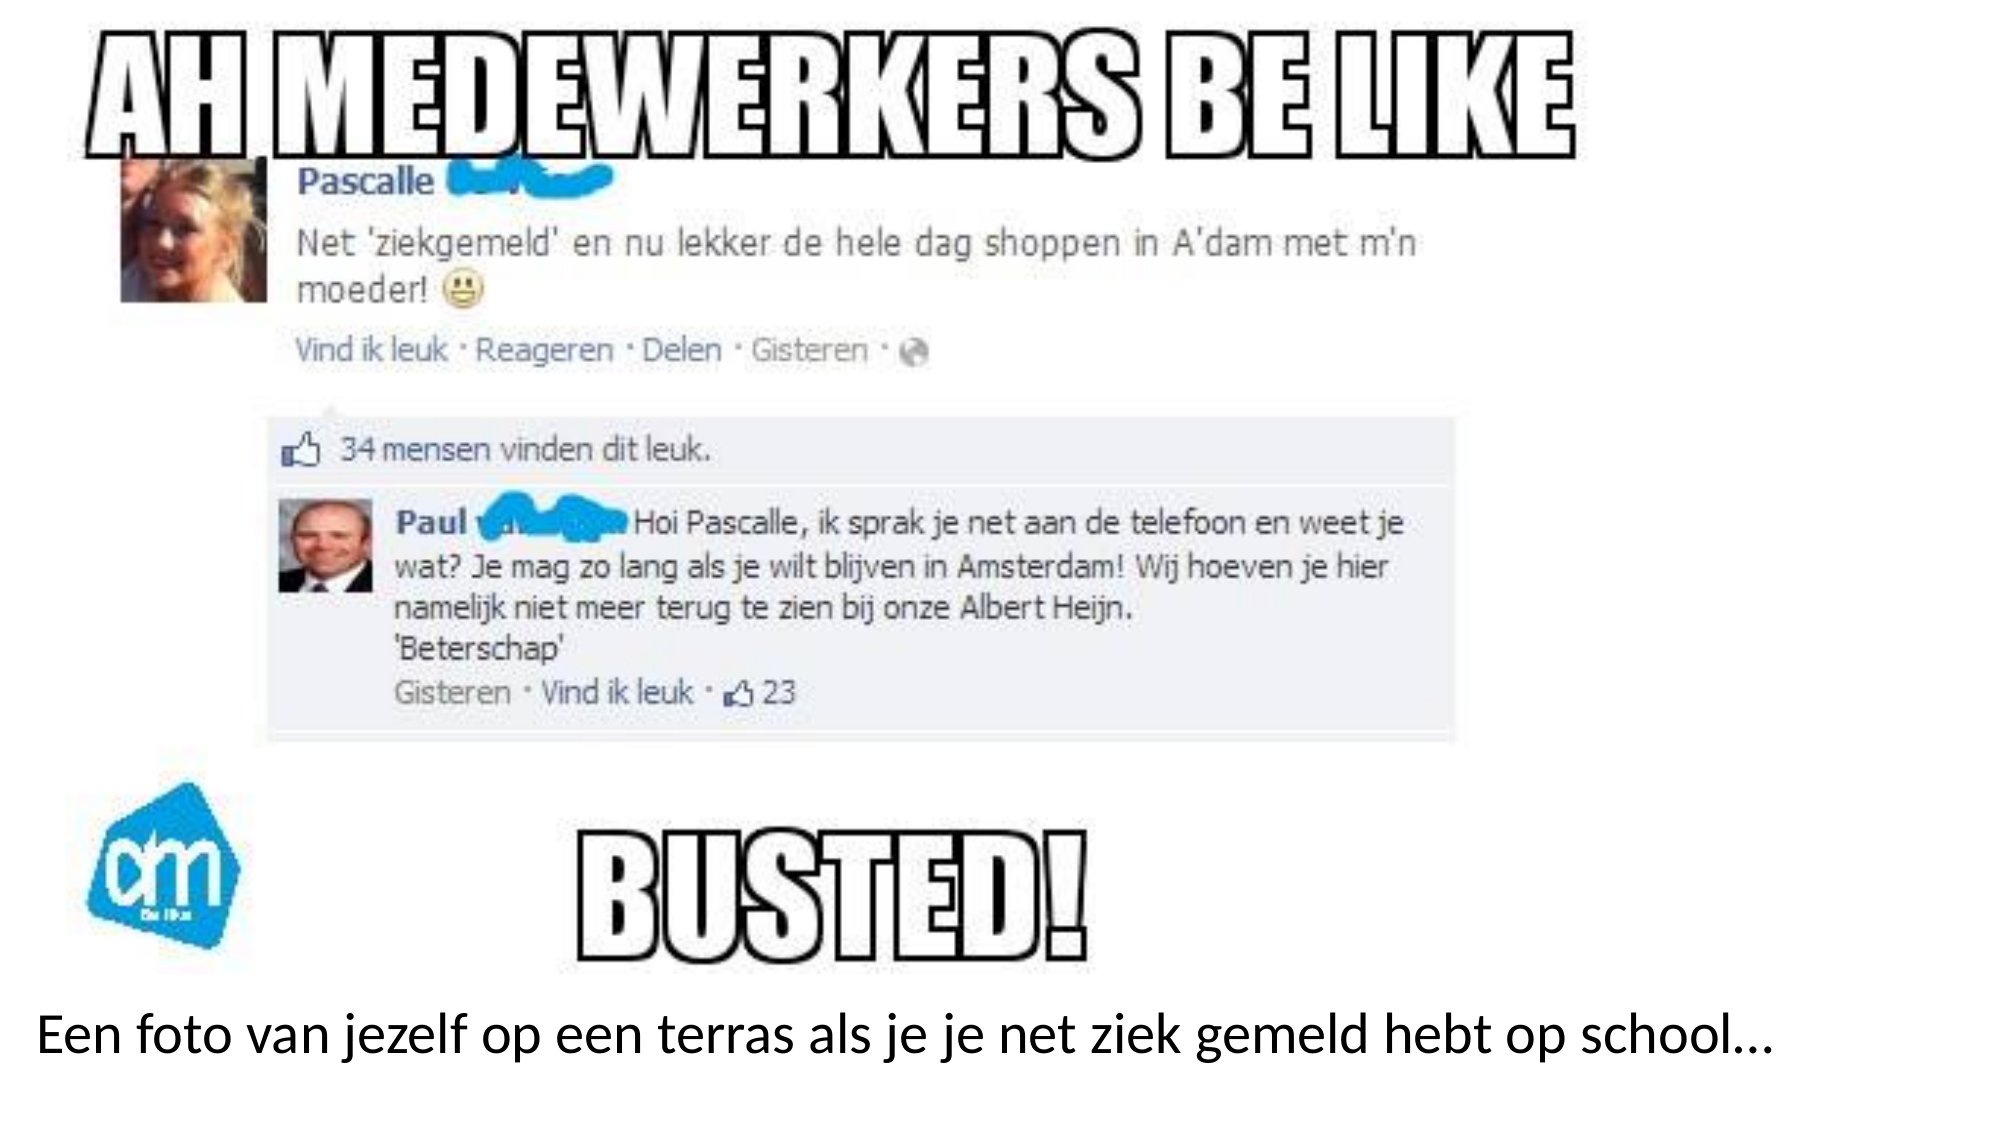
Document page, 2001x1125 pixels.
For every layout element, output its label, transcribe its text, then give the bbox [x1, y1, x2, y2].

list Een foto van jezelf op een terras als je je net ziek gemeld hebt op school… [21, 995, 1817, 1125]
picture [66, 0, 1600, 974]
